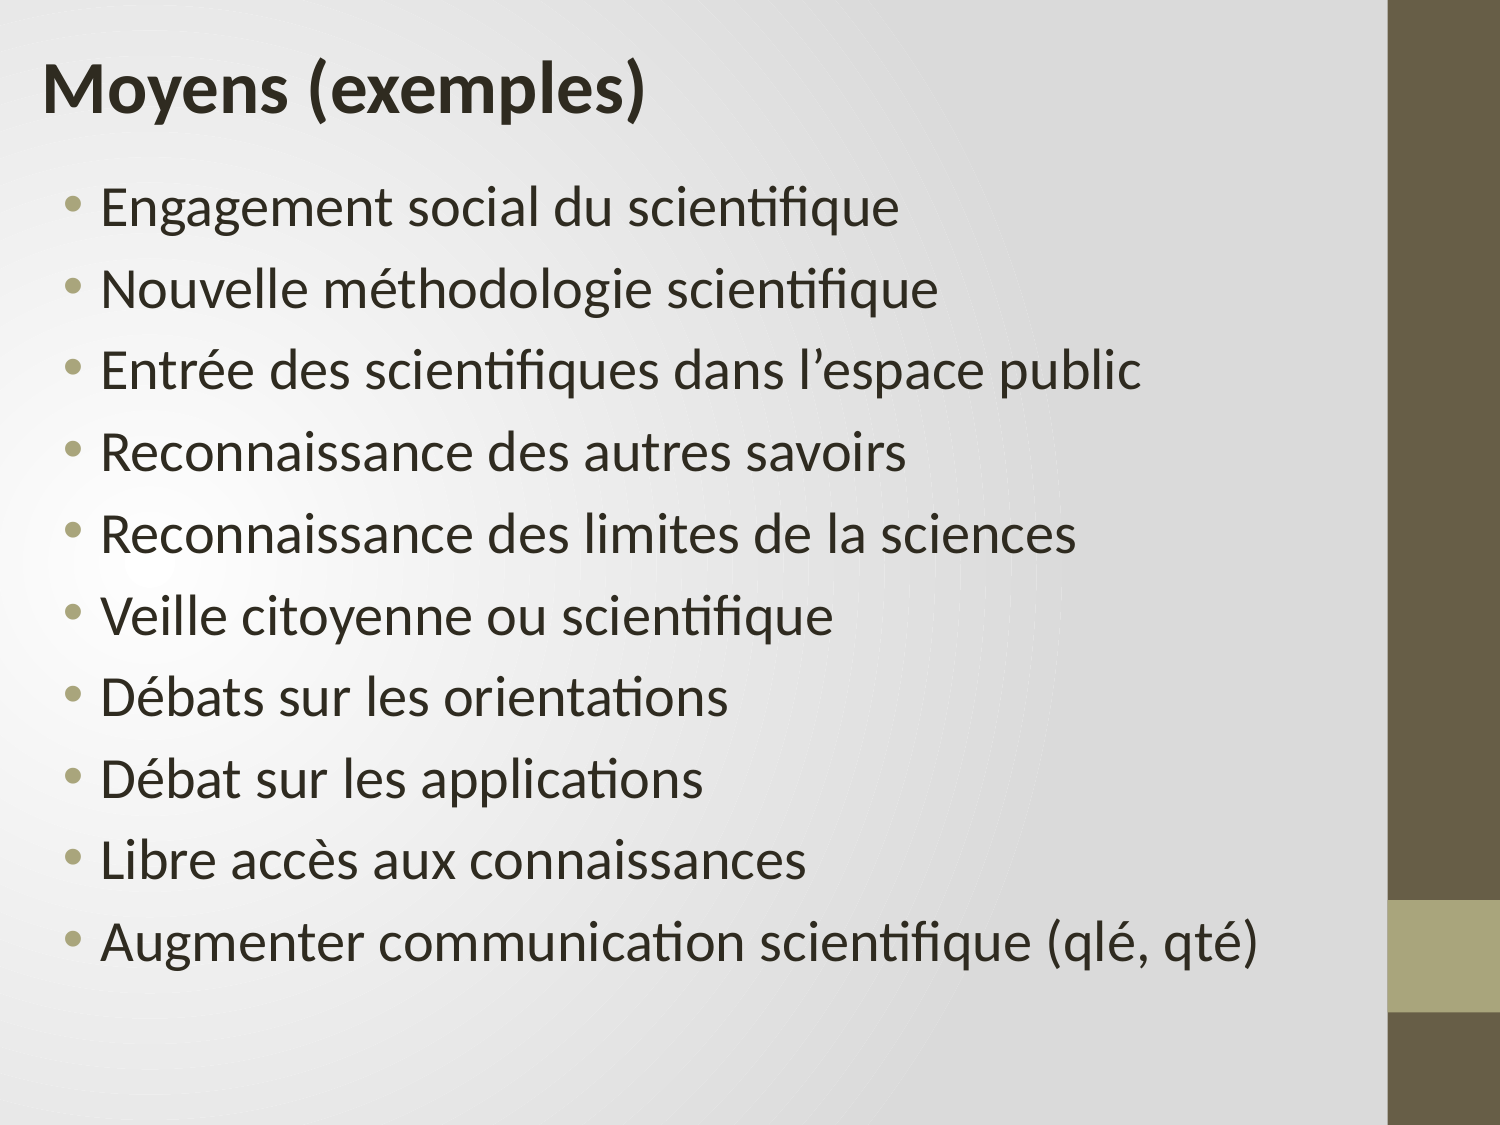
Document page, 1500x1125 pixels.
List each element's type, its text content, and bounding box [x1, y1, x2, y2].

text_box Engagement social du scientifique Nouvelle méthodologie scientifique Entrée des scientifiques dans l’espace public Reconnaissance des autres savoirs Reconnaissance des limites de la sciences Veille citoyenne ou scientifique Débats sur les orientations Débat sur les applications Libre accès aux connaissances Augmenter communication scientifique (qlé, qté) [29, 160, 1329, 949]
text_box Moyens (exemples) [26, 30, 663, 136]
